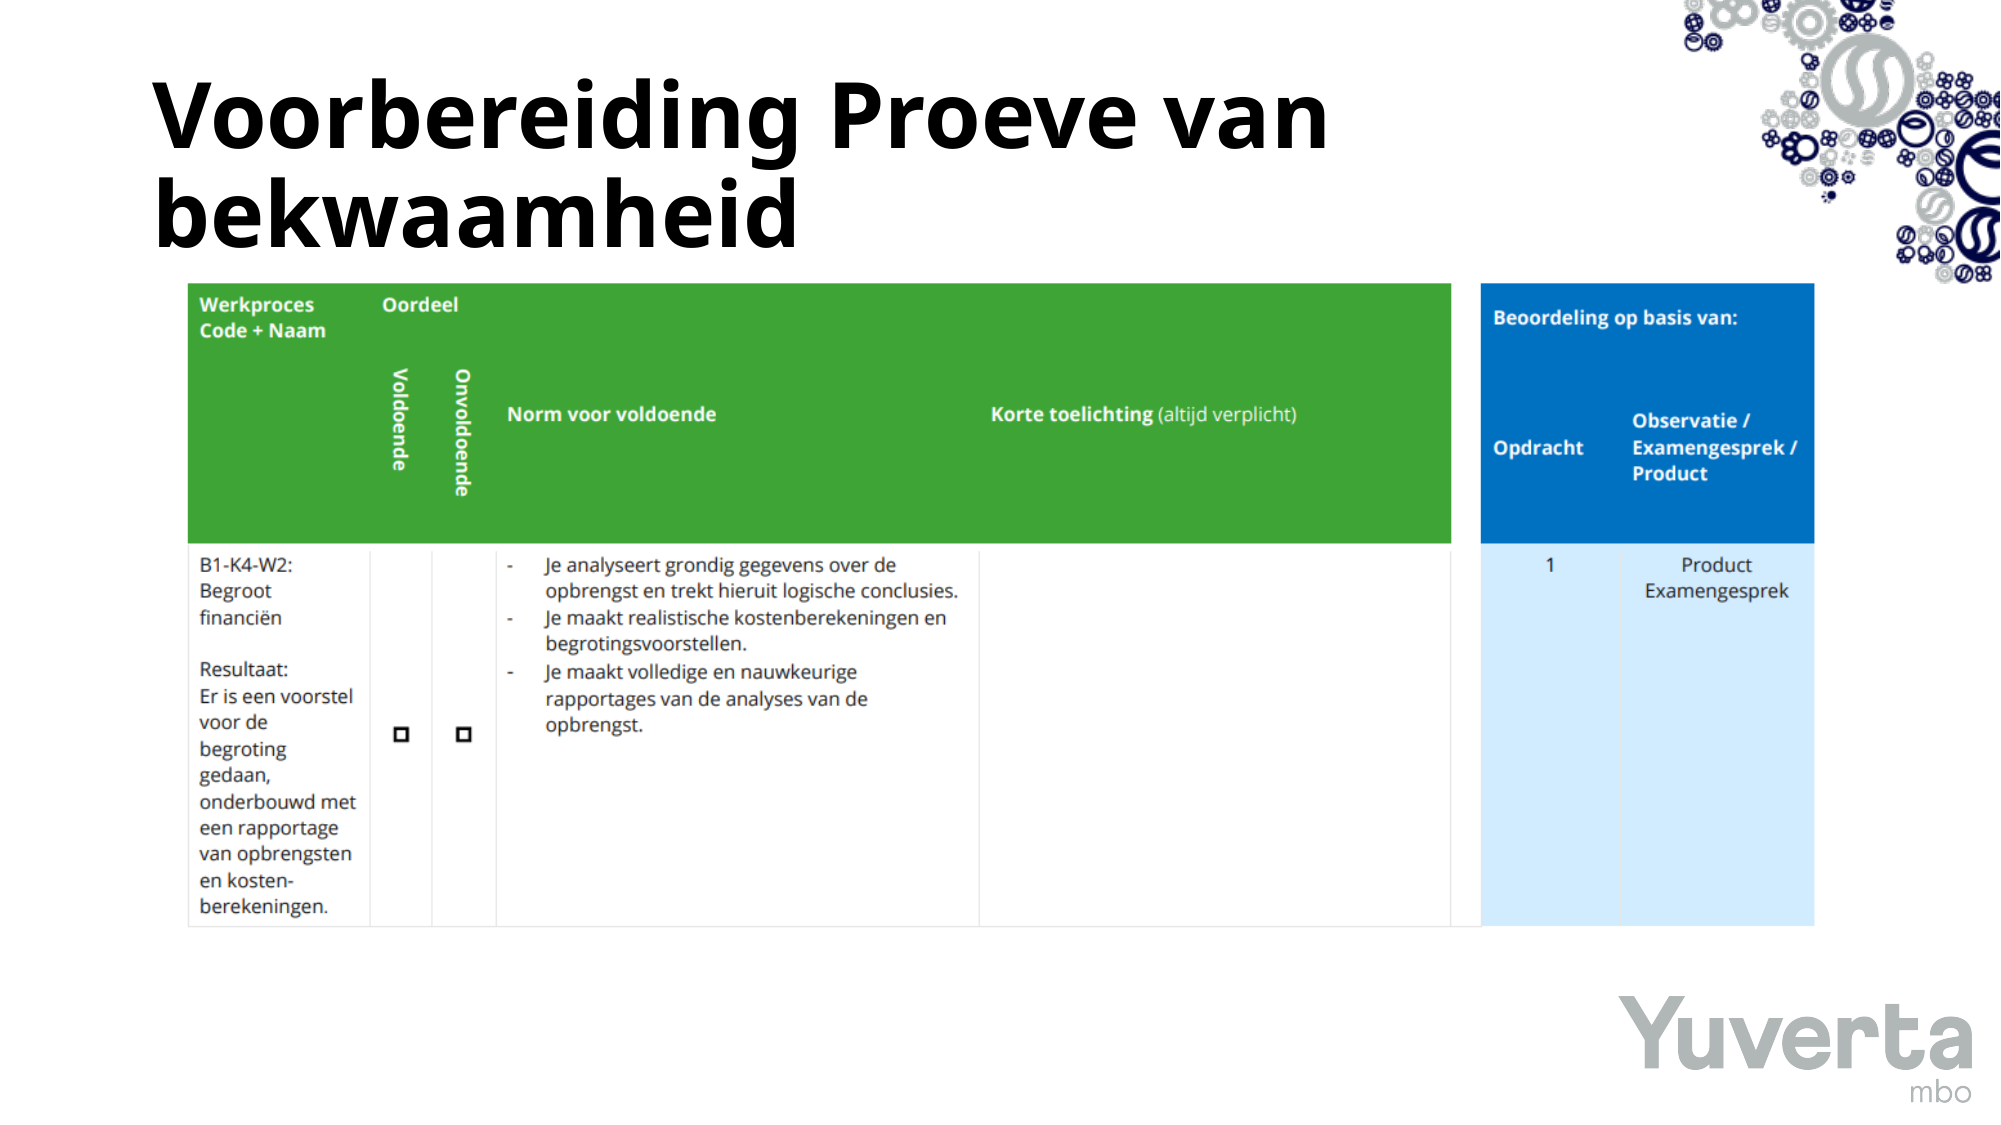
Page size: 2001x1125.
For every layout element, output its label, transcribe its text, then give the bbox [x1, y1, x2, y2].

title Voorbereiding Proeve van bekwaamheid [137, 59, 1863, 278]
picture [0, 0, 2000, 1125]
